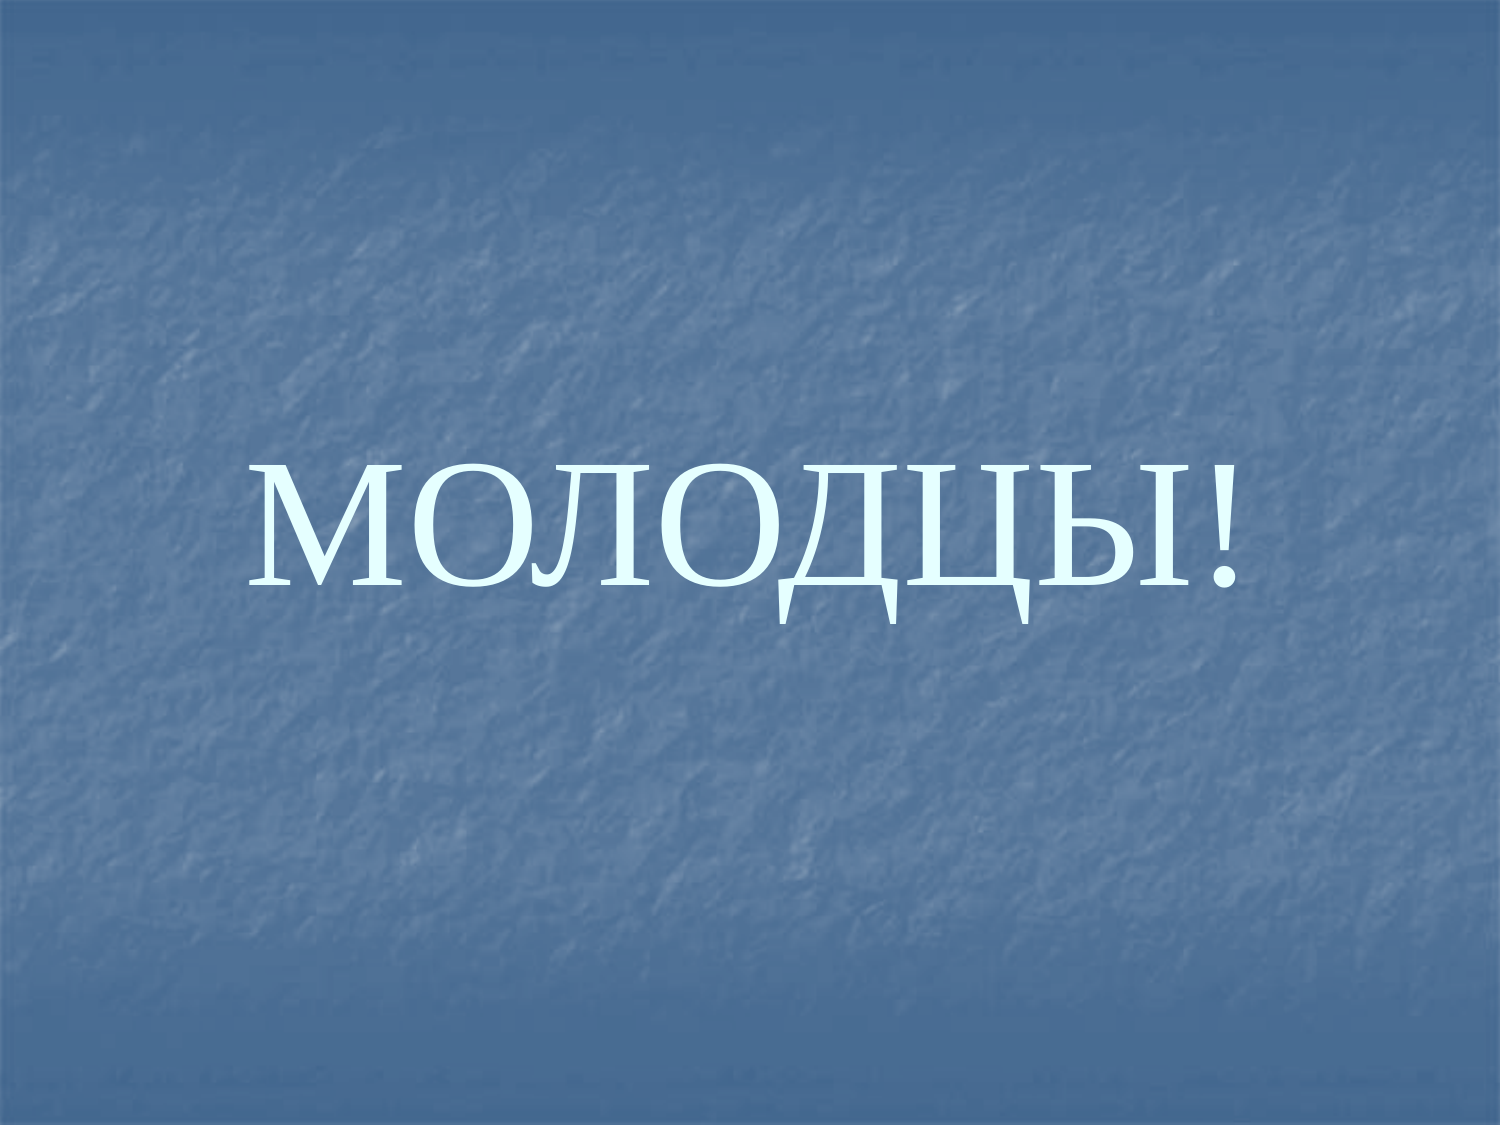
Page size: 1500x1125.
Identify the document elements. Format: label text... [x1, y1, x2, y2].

title МОЛОДЦЫ! [112, 362, 1388, 663]
